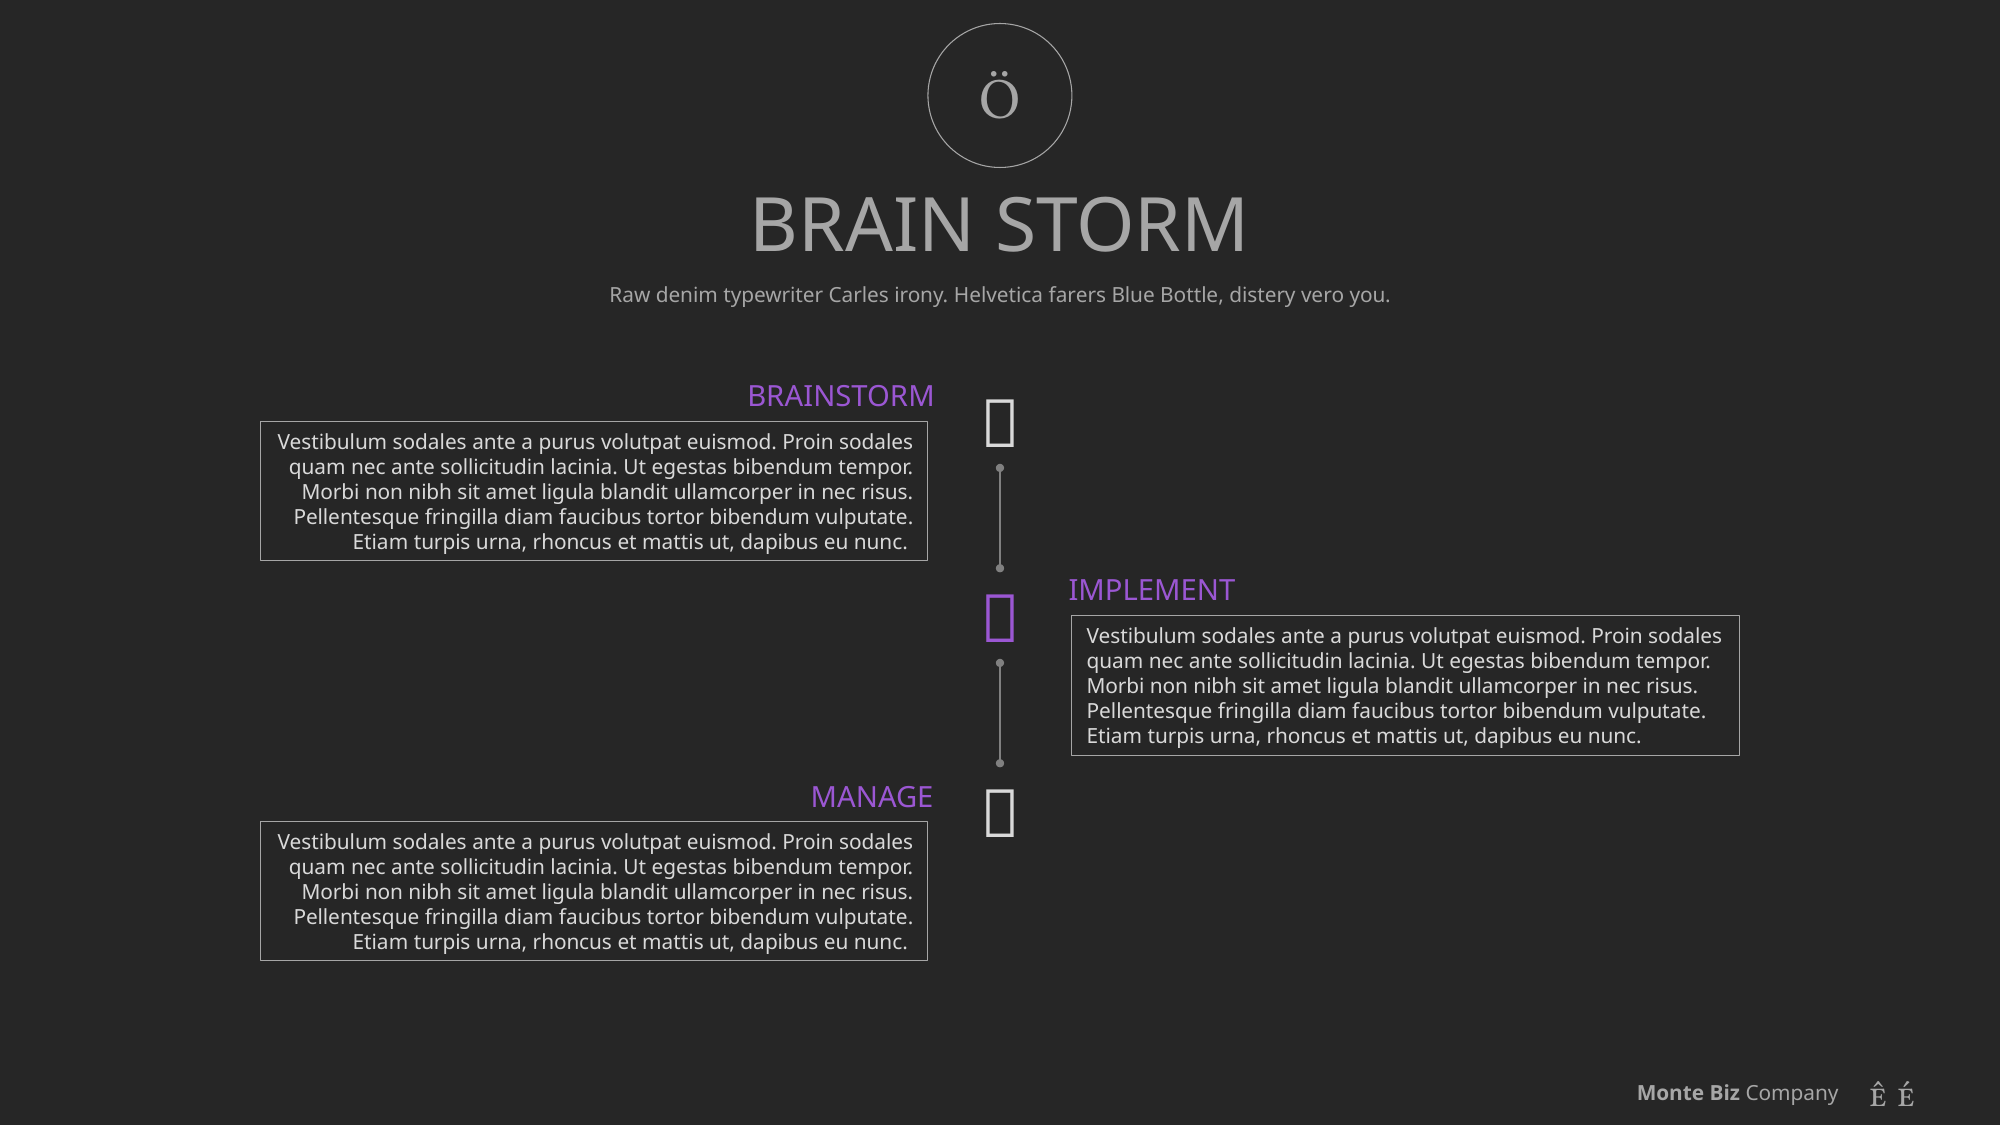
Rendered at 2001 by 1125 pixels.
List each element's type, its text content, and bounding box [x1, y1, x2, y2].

text_box Monte Biz Company [1622, 1071, 1854, 1112]
text_box BRAINSTORM [732, 369, 950, 420]
text_box  [965, 568, 1035, 663]
text_box BRAIN STORM [735, 168, 1265, 274]
text_box  [965, 763, 1035, 858]
text_box IMPLEMENT [1053, 563, 1251, 614]
text_box  [965, 373, 1035, 468]
text_box   [1854, 1061, 1979, 1122]
text_box Vestibulum sodales ante a purus volutpat euismod. Proin sodales quam nec ante sollicitudin lacinia. Ut egestas bibendum tempor. Morbi non nibh sit amet ligula blandit ullamcorper in nec risus. Pellentesque fringilla diam faucibus tortor bibendum vulputate. Etiam turpis urna, rhoncus et mattis ut, dapibus eu nunc. [260, 421, 928, 561]
text_box  [926, 22, 1073, 168]
text_box MANAGE [795, 770, 949, 821]
text_box Vestibulum sodales ante a purus volutpat euismod. Proin sodales quam nec ante sollicitudin lacinia. Ut egestas bibendum tempor. Morbi non nibh sit amet ligula blandit ullamcorper in nec risus. Pellentesque fringilla diam faucibus tortor bibendum vulputate. Etiam turpis urna, rhoncus et mattis ut, dapibus eu nunc. [1071, 615, 1740, 756]
text_box Raw denim typewriter Carles irony. Helvetica farers Blue Bottle, distery vero you. [594, 274, 1406, 315]
text_box Vestibulum sodales ante a purus volutpat euismod. Proin sodales quam nec ante sollicitudin lacinia. Ut egestas bibendum tempor. Morbi non nibh sit amet ligula blandit ullamcorper in nec risus. Pellentesque fringilla diam faucibus tortor bibendum vulputate. Etiam turpis urna, rhoncus et mattis ut, dapibus eu nunc. [260, 821, 928, 961]
